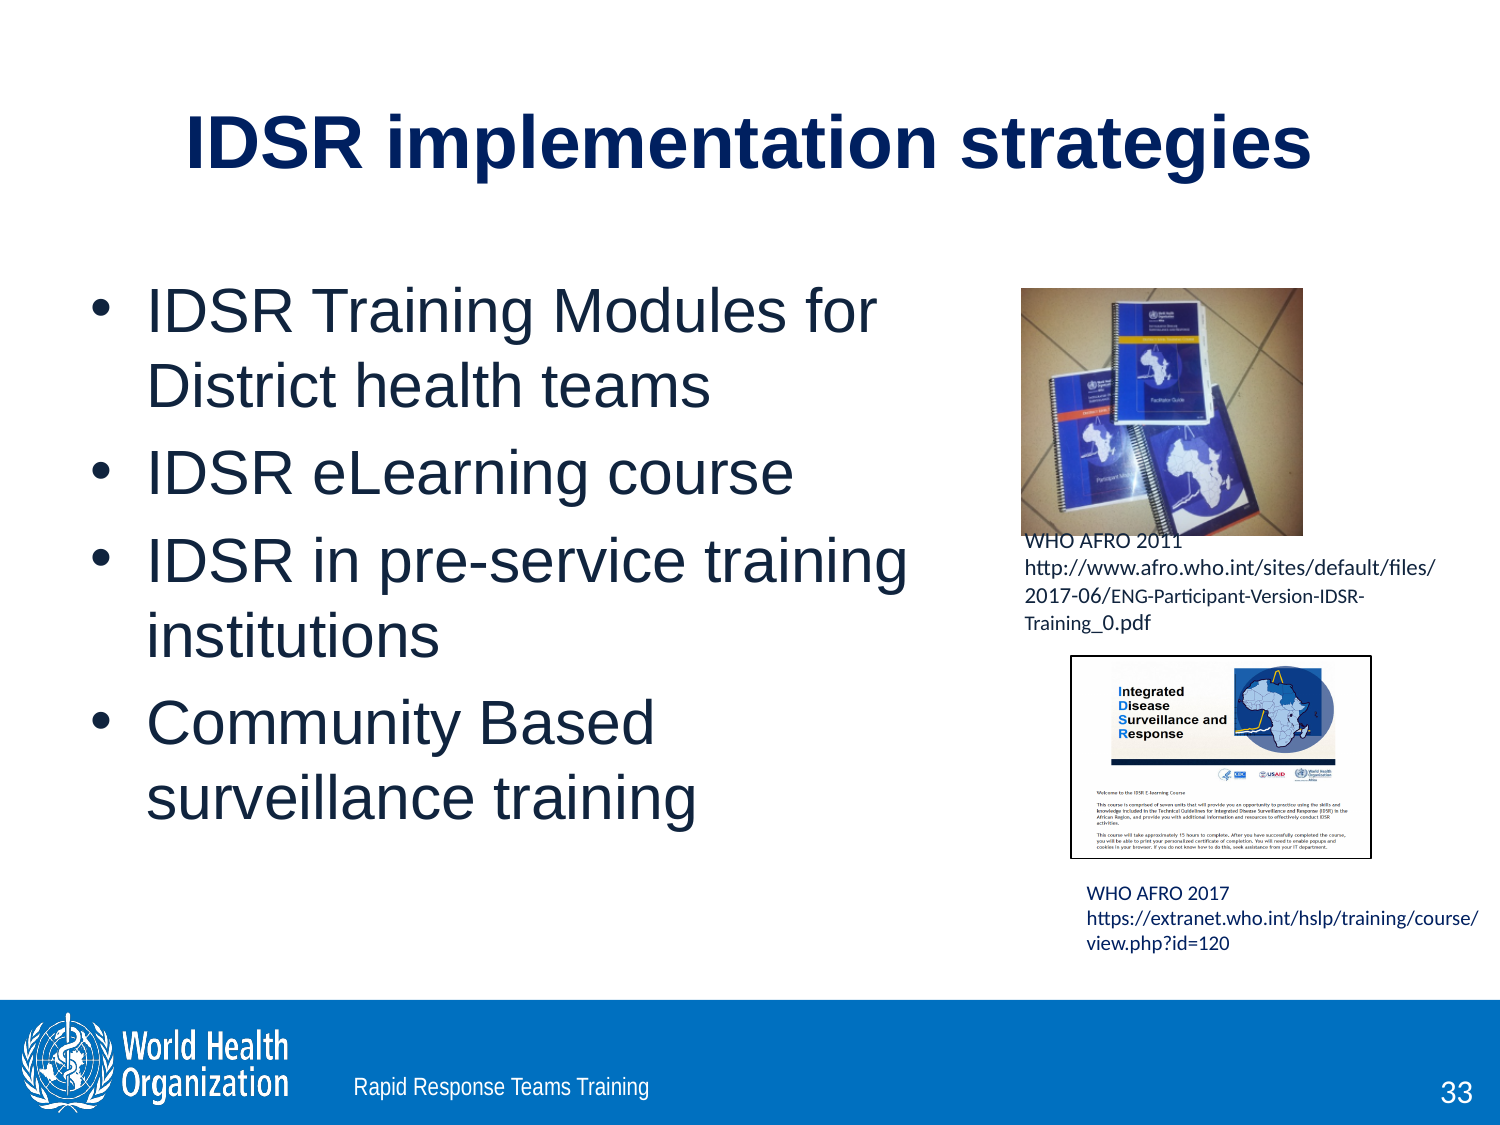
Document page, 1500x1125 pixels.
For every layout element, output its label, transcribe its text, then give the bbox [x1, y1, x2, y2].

list IDSR Training Modules for District health teams IDSR eLearning course IDSR in pre-service training institutions Community Based surveillance training [75, 262, 951, 870]
title IDSR implementation strategies [75, 45, 1425, 233]
picture [21, 1012, 288, 1113]
text_box WHO AFRO 2017 https://extranet.who.int/hslp/training/course/view.php?id=120 [1070, 879, 1496, 954]
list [1021, 288, 1303, 536]
picture [1071, 656, 1371, 858]
text_box WHO AFRO 2011 http://www.afro.who.int/sites/default/files/2017-06/ENG-Participant-Version-IDSR-Training_0.pdf [1008, 537, 1496, 624]
